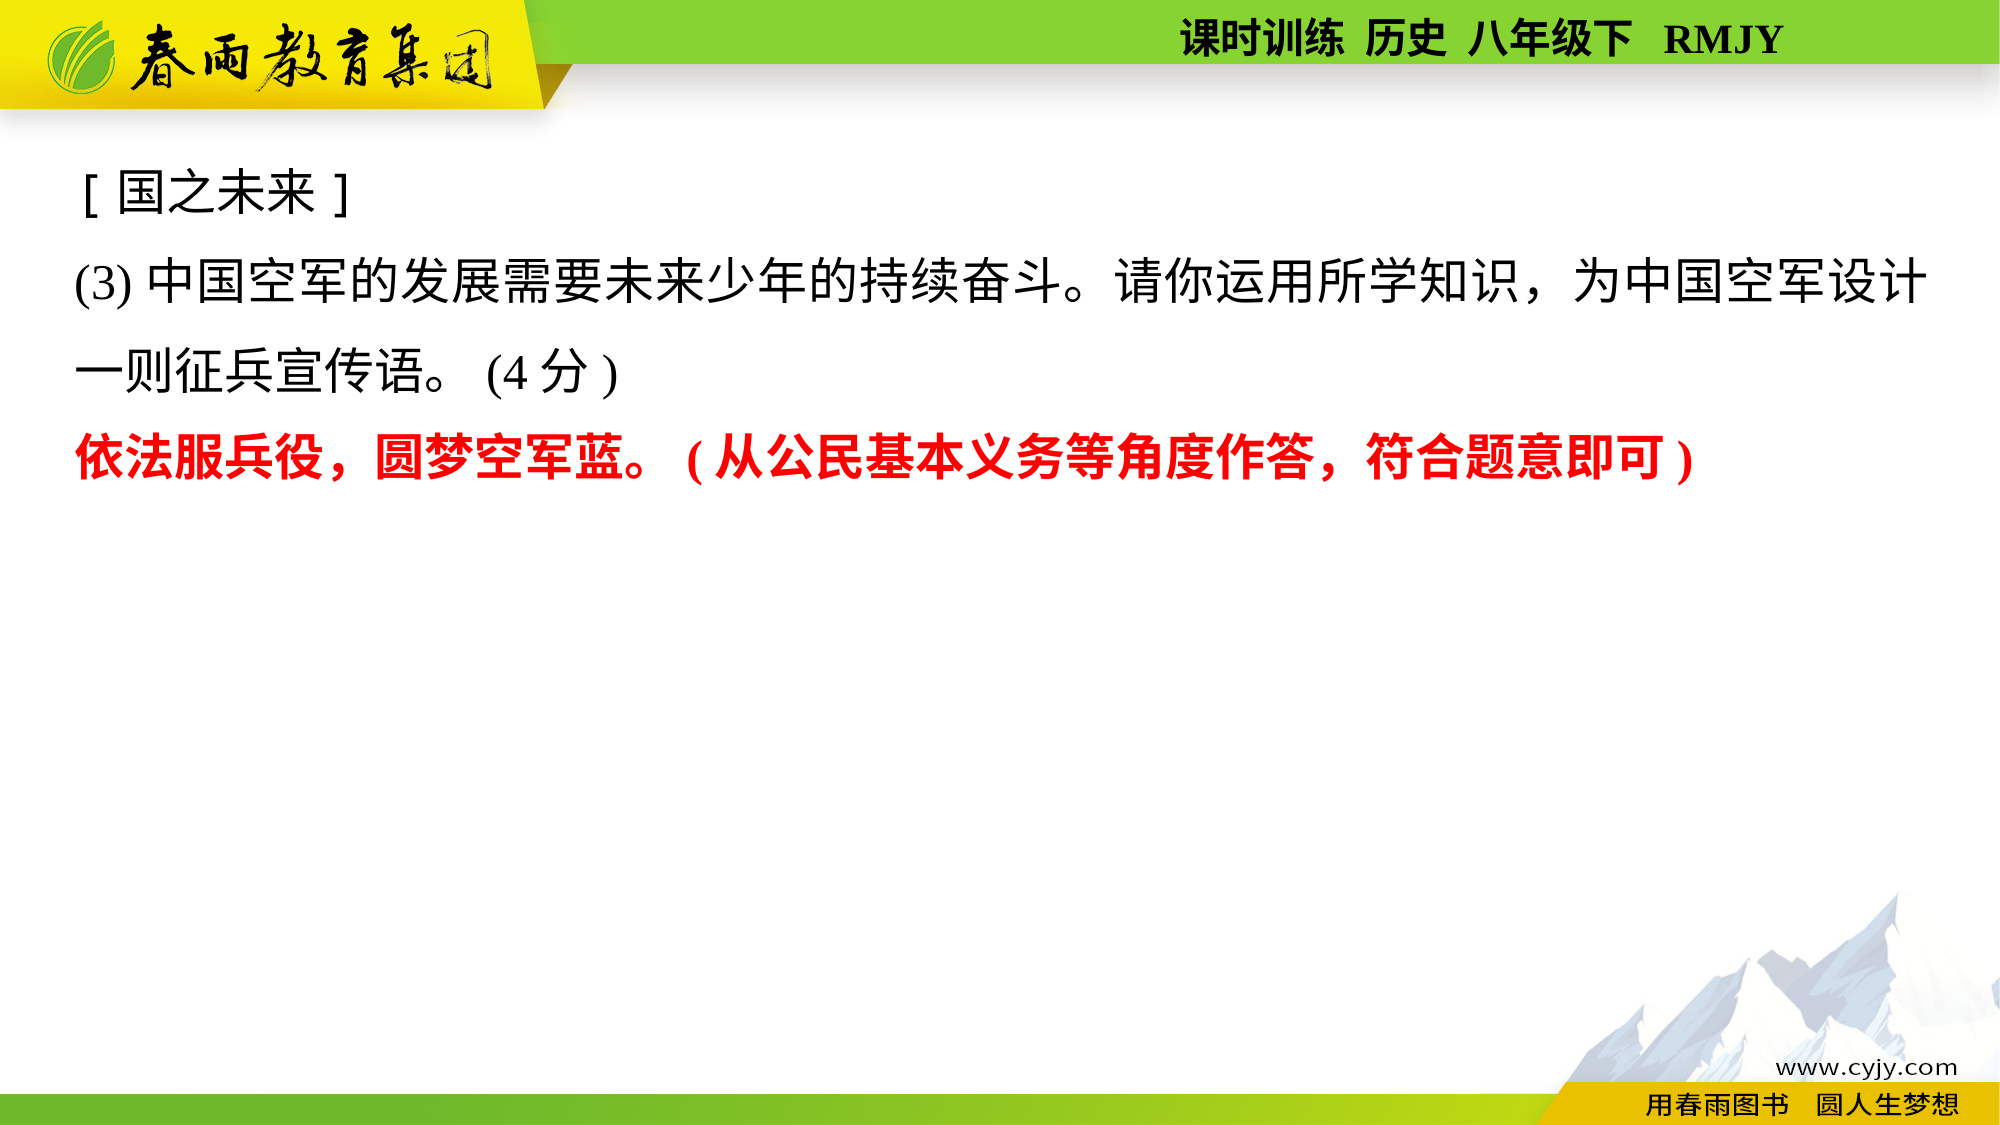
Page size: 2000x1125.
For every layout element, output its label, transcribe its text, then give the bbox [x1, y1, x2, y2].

text_box 依法服兵役，圆梦空军蓝。(从公民基本义务等角度作答，符合题意即可) [59, 388, 1944, 494]
picture [0, 0, 2000, 1125]
list [国之未来] (3)中国空军的发展需要未来少年的持续奋斗。请你运用所学知识，为中国空军设计一则征兵宣传语。(4分) [59, 122, 1944, 388]
